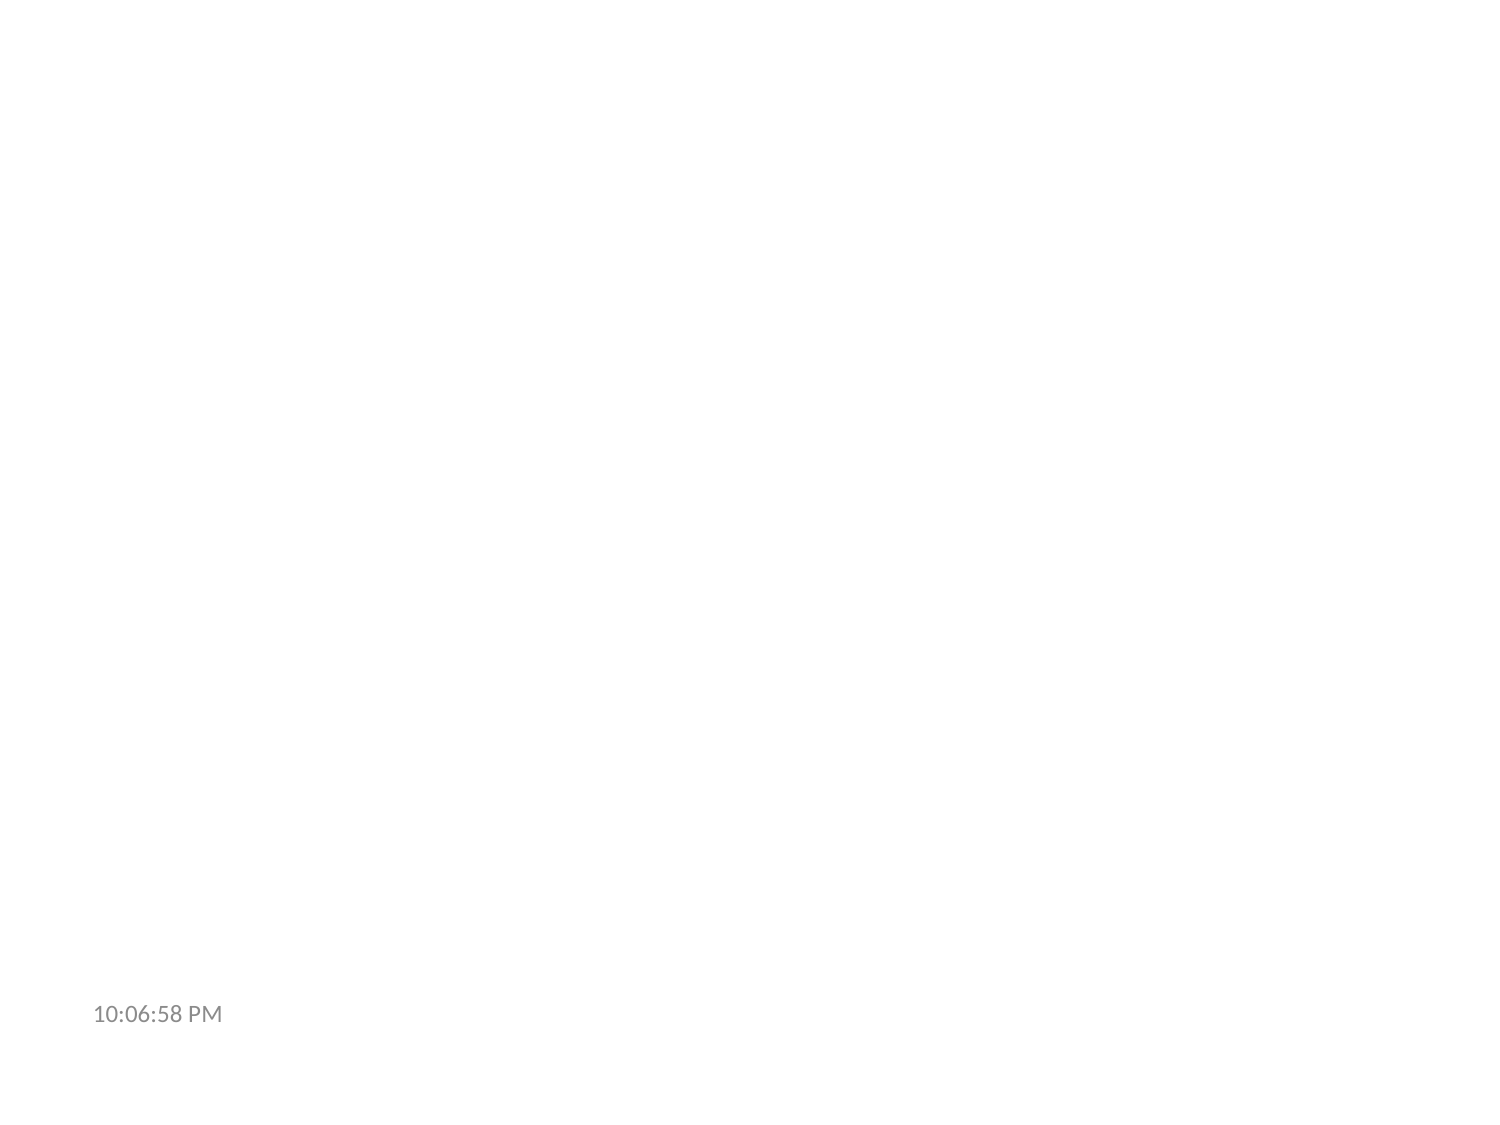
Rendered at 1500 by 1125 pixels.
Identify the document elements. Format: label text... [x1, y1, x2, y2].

text_box 3:35:09 PM [77, 982, 428, 1043]
